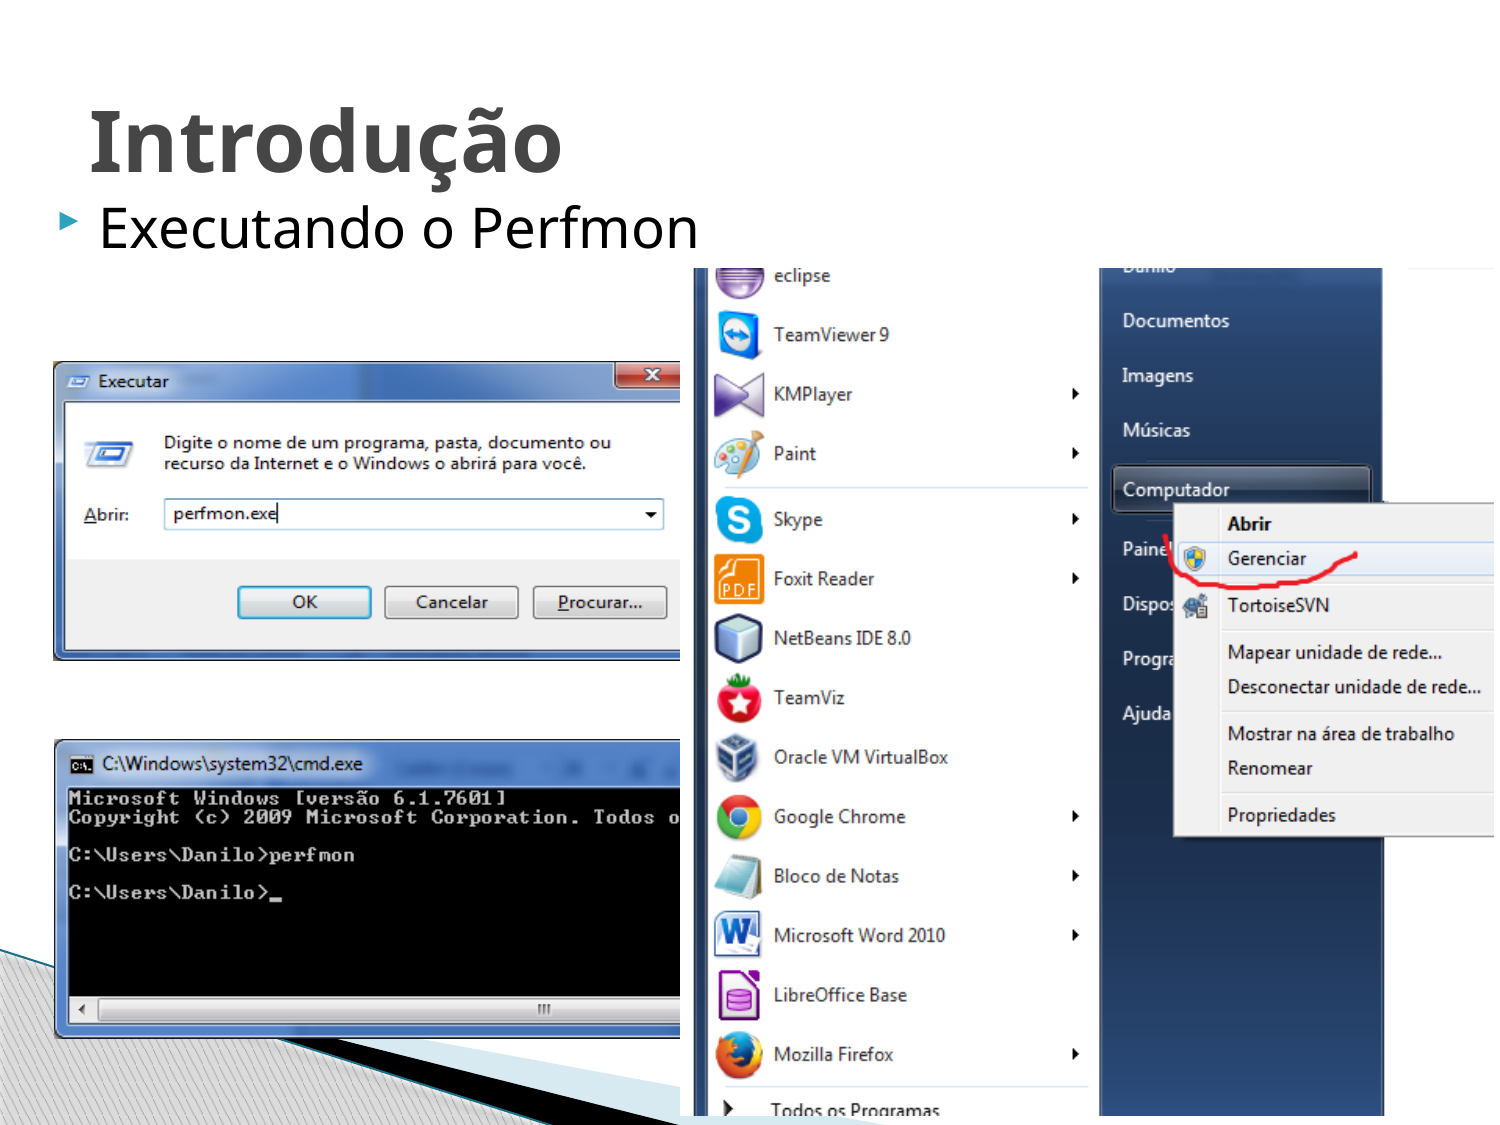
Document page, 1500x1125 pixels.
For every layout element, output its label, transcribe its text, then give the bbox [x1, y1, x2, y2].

title Introdução [75, 45, 1425, 233]
picture [53, 268, 1494, 1116]
list Executando o Perfmon [23, 184, 1374, 927]
